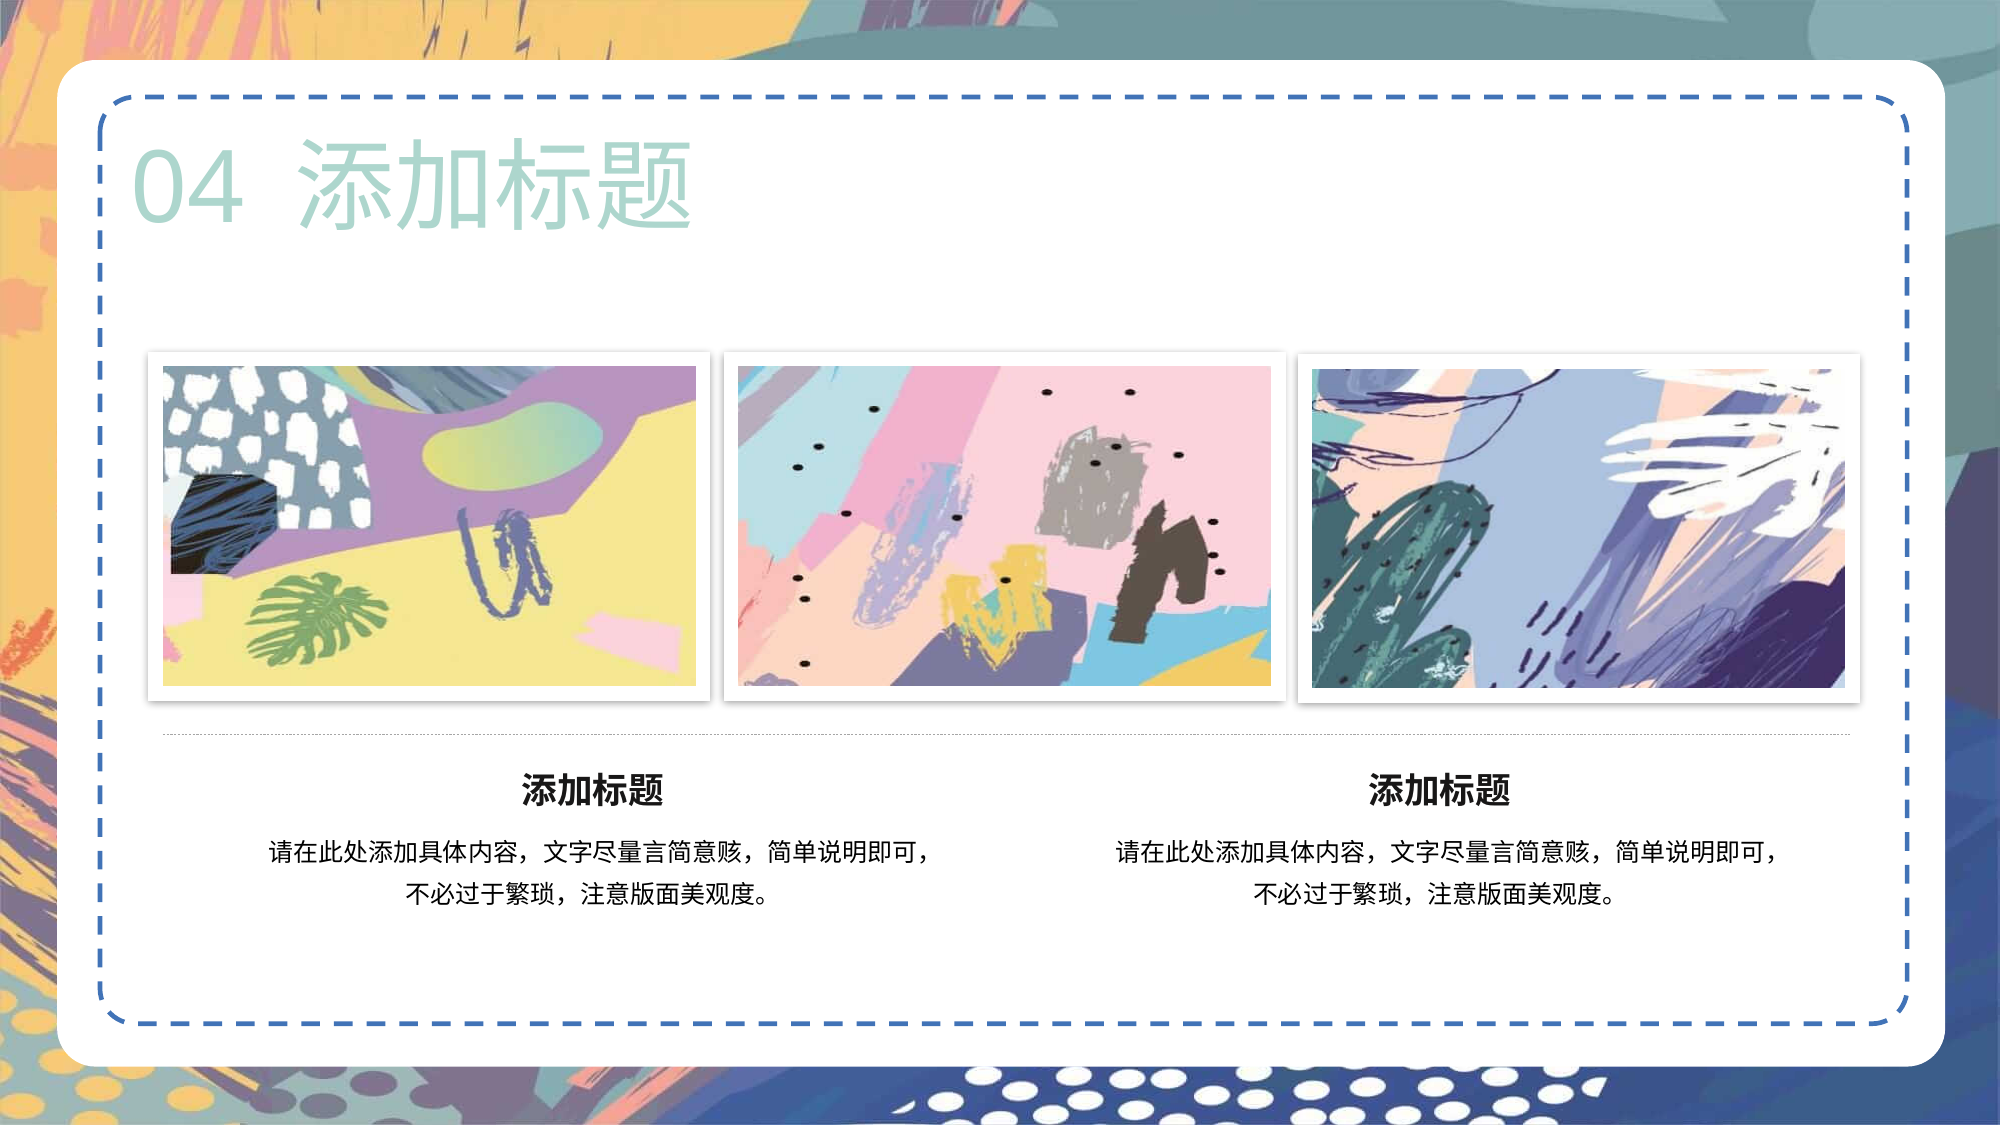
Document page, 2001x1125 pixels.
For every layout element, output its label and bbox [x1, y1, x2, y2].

text_box [57, 60, 1946, 1067]
picture [0, 0, 2000, 1125]
